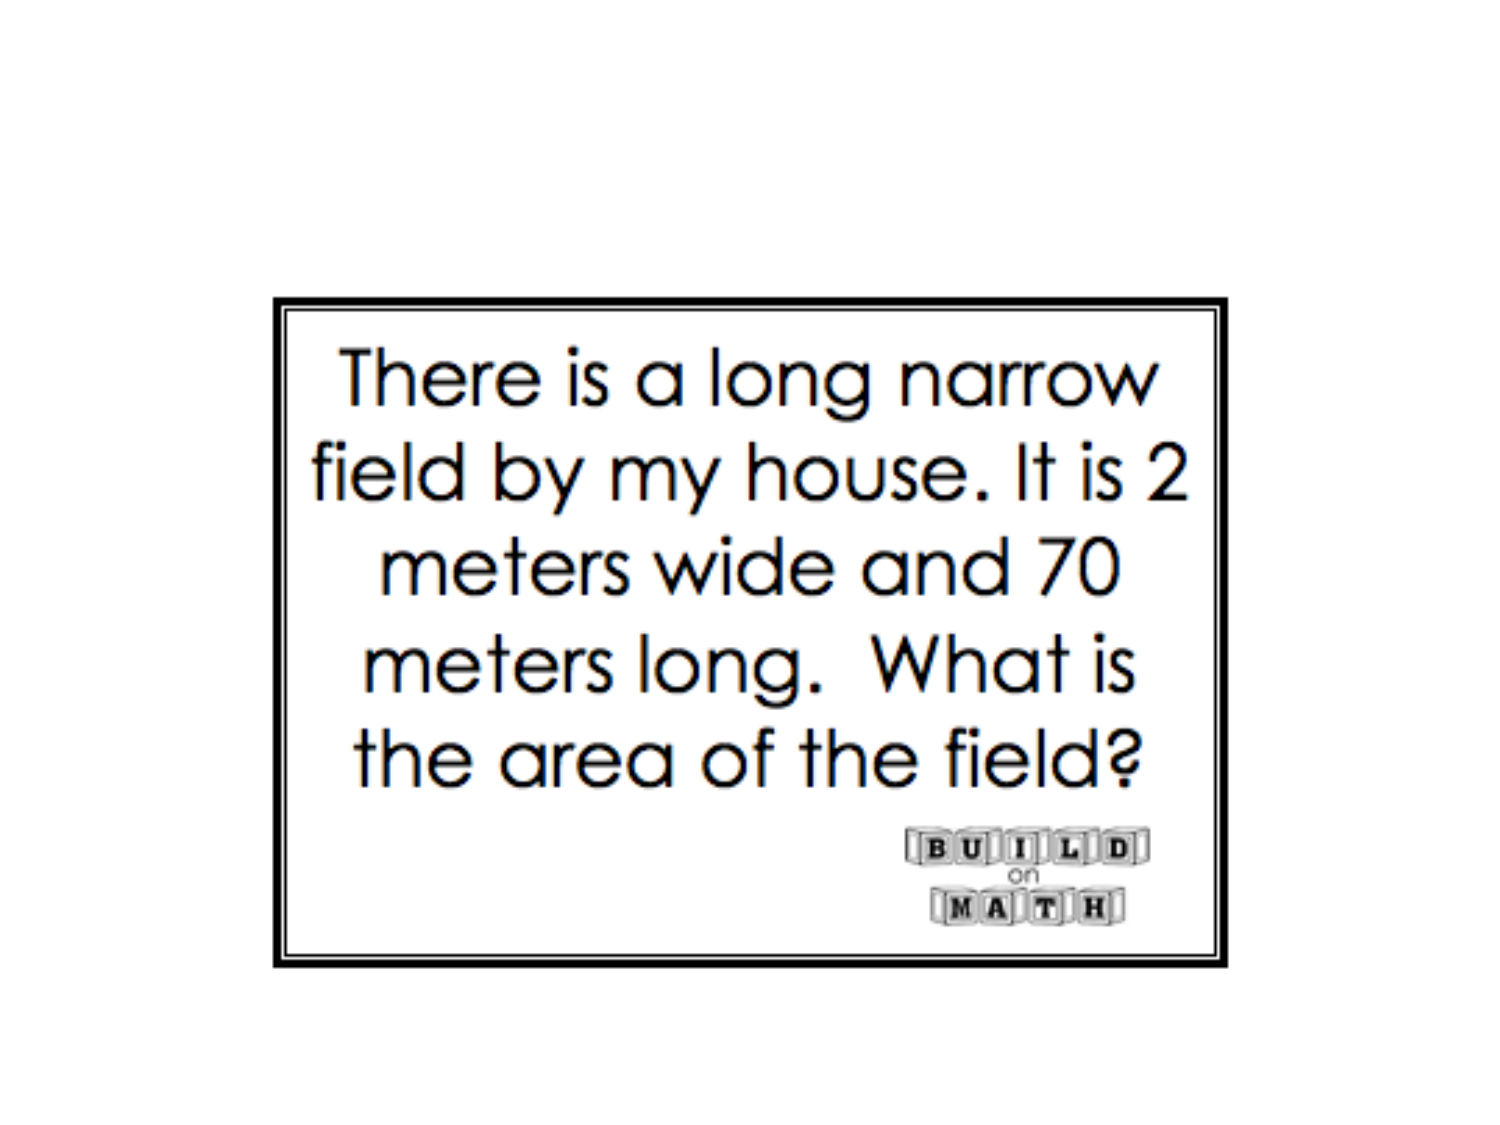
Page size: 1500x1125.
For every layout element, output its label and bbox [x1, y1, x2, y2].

list [74, 262, 1426, 1006]
